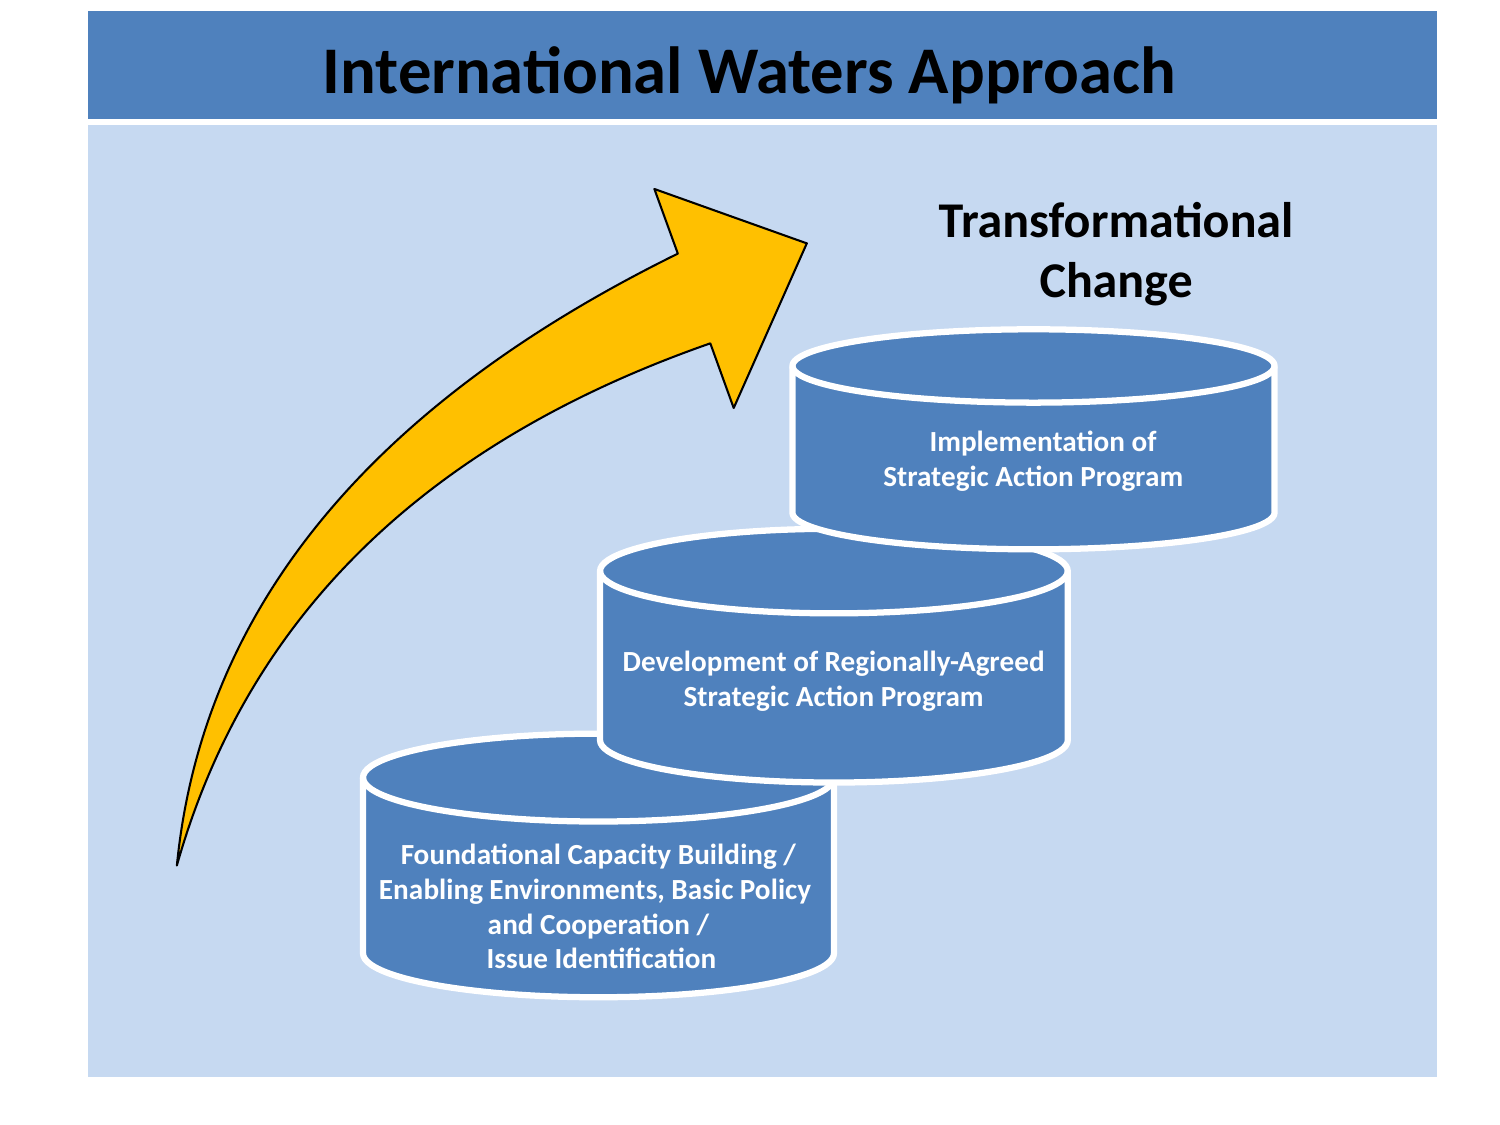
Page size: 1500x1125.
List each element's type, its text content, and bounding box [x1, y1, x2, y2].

text_box [176, 188, 807, 866]
text_box Implementation of Strategic Action Program [790, 327, 1277, 552]
text_box Development of Regionally-Agreed Strategic Action Program [597, 527, 1070, 785]
text_box Foundational Capacity Building / Enabling Environments, Basic Policy and Cooperation / Issue Identification [360, 731, 837, 1000]
text_box Transformational Change [907, 214, 1325, 280]
table_cell [88, 125, 1437, 1077]
text_box International Waters Approach [87, 9, 1413, 124]
table_header [1413, 11, 1437, 119]
